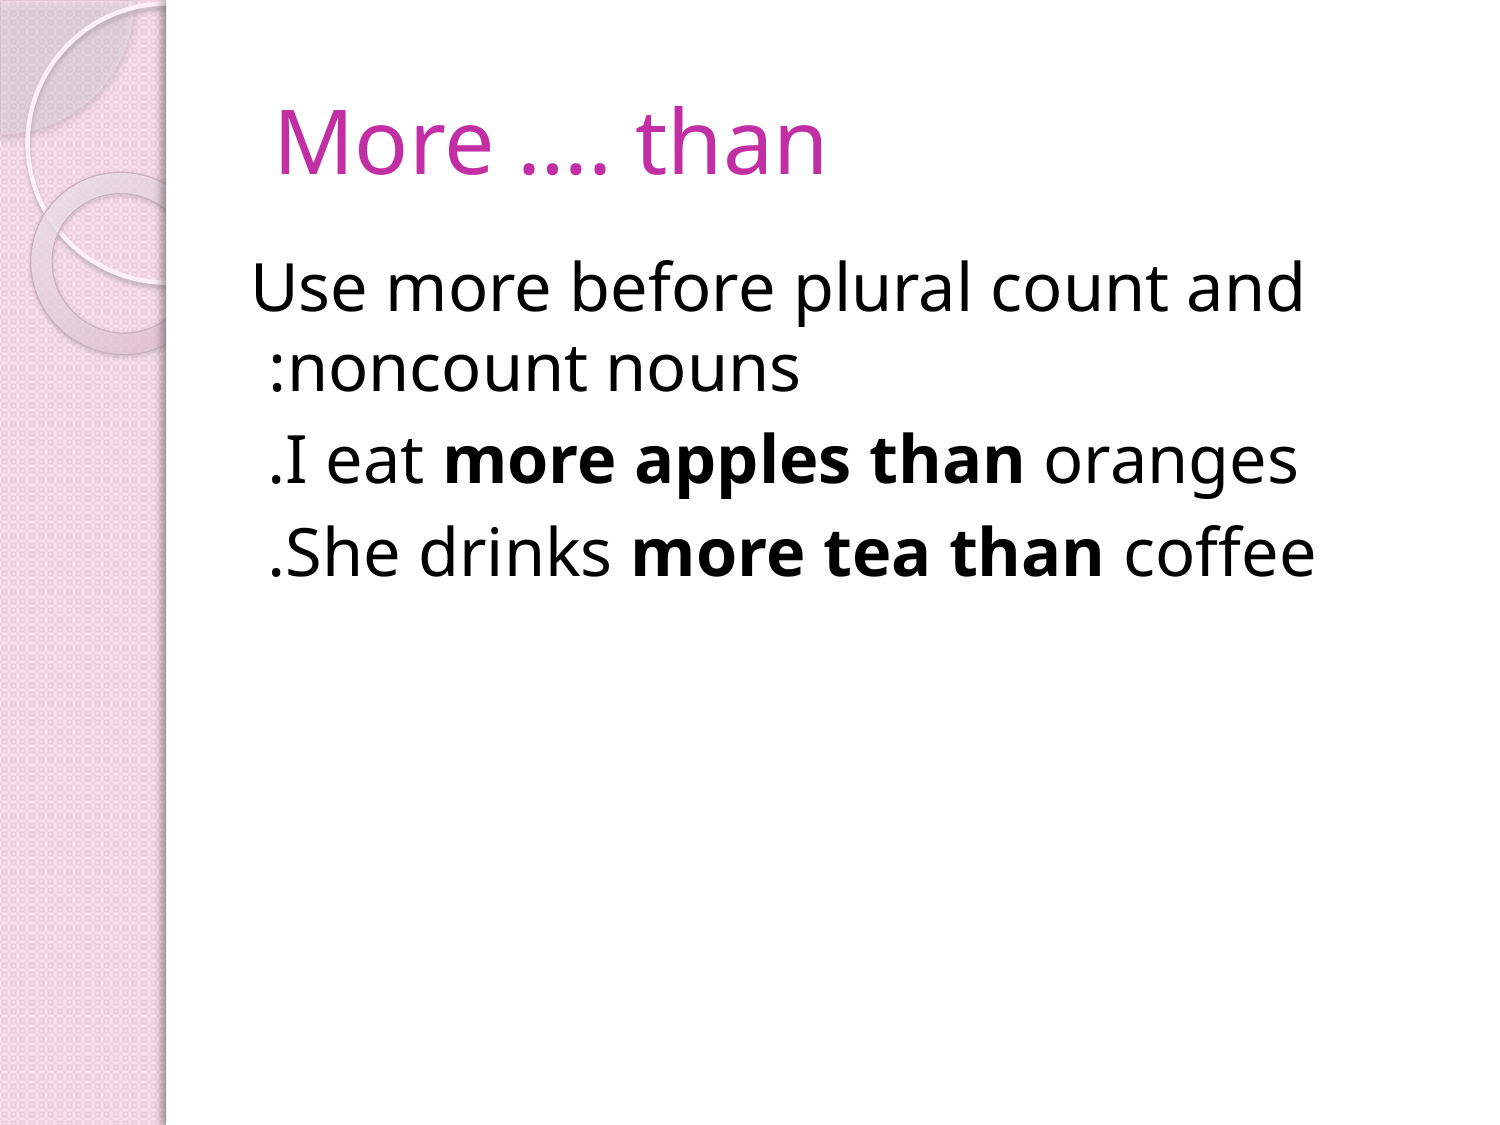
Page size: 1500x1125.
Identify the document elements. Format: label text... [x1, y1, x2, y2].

title More …. than [235, 45, 1466, 233]
list Use more before plural count and noncount nouns: I eat more apples than oranges. She drinks more tea than coffee. [235, 237, 1466, 1025]
